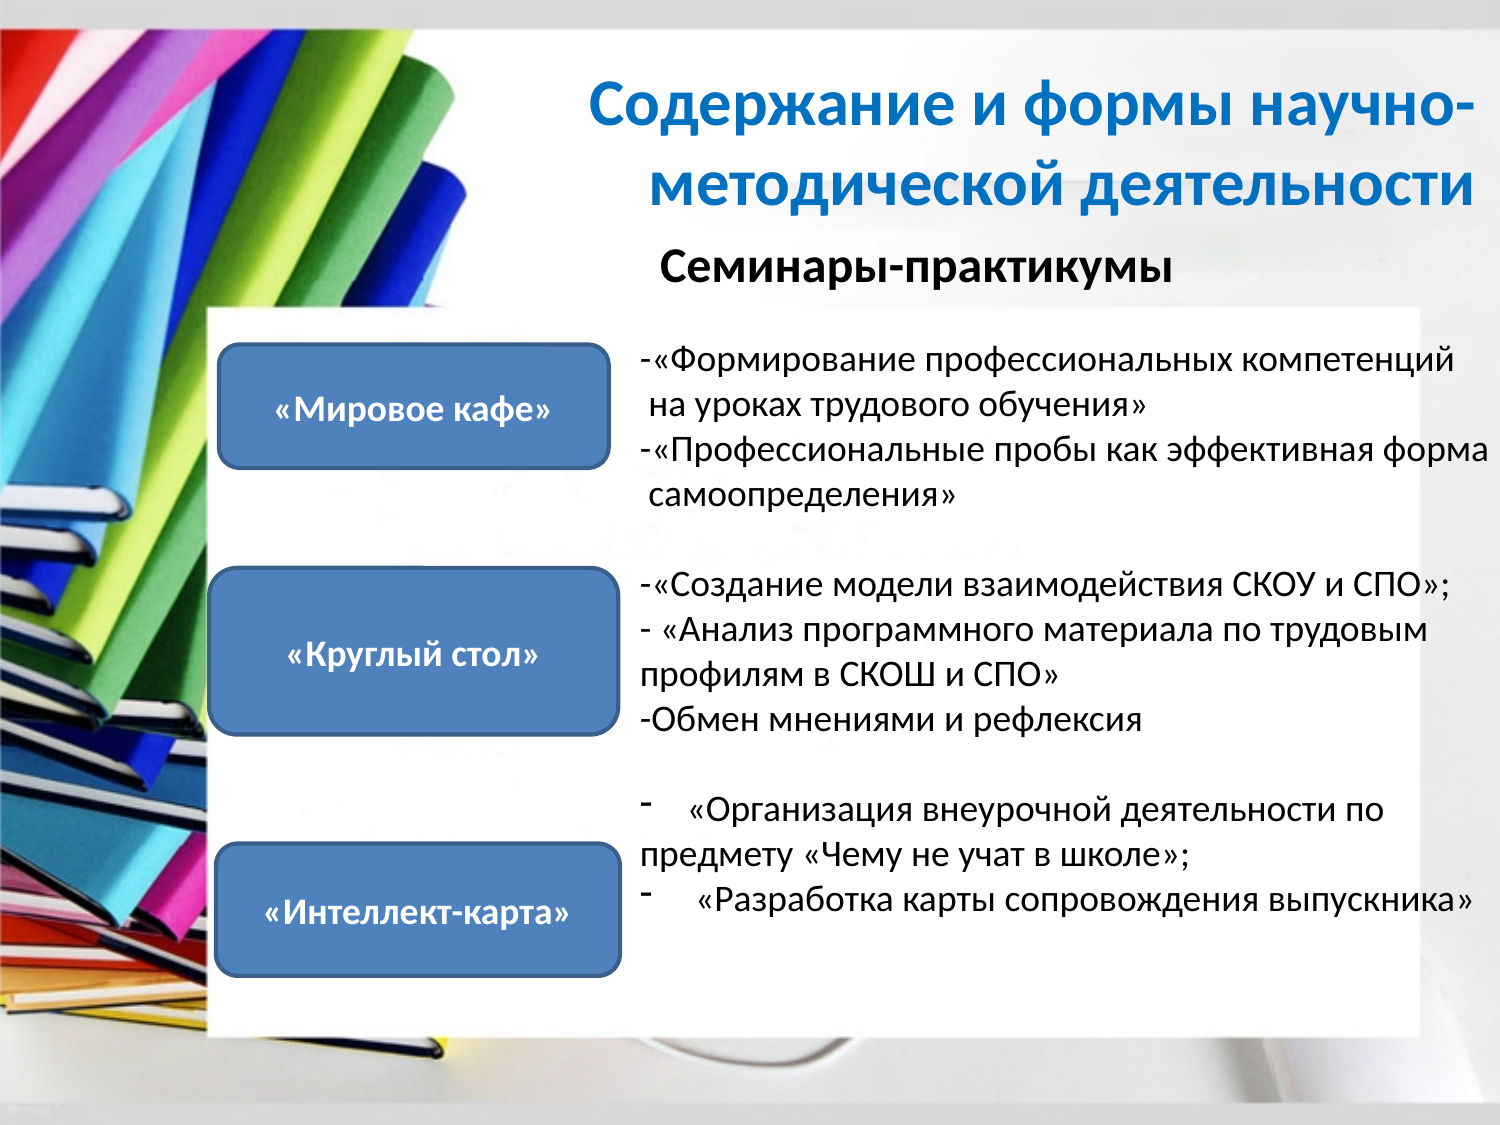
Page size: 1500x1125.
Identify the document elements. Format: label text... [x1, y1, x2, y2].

list Семинары-практикумы [75, 208, 1425, 1005]
title Содержание и формы научно-методической деятельности [371, 45, 1491, 233]
text_box -«Формирование профессиональных компетенций на уроках трудового обучения» -«Профессиональные пробы как эффективная форма самоопределения» -«Создание модели взаимодействия СКОУ и СПО»; - «Анализ программного материала по трудовым профилям в СКОШ и СПО» -Обмен мнениями и рефлексия «Организация внеурочной деятельности по предмету «Чему не учат в школе»; «Разработка карты сопровождения выпускника» [624, 326, 1500, 1061]
text_box «Круглый стол» [207, 565, 621, 737]
picture [0, 0, 1500, 1125]
text_box «Интеллект-карта» [213, 841, 623, 978]
text_box «Мировое кафе» [216, 342, 611, 471]
